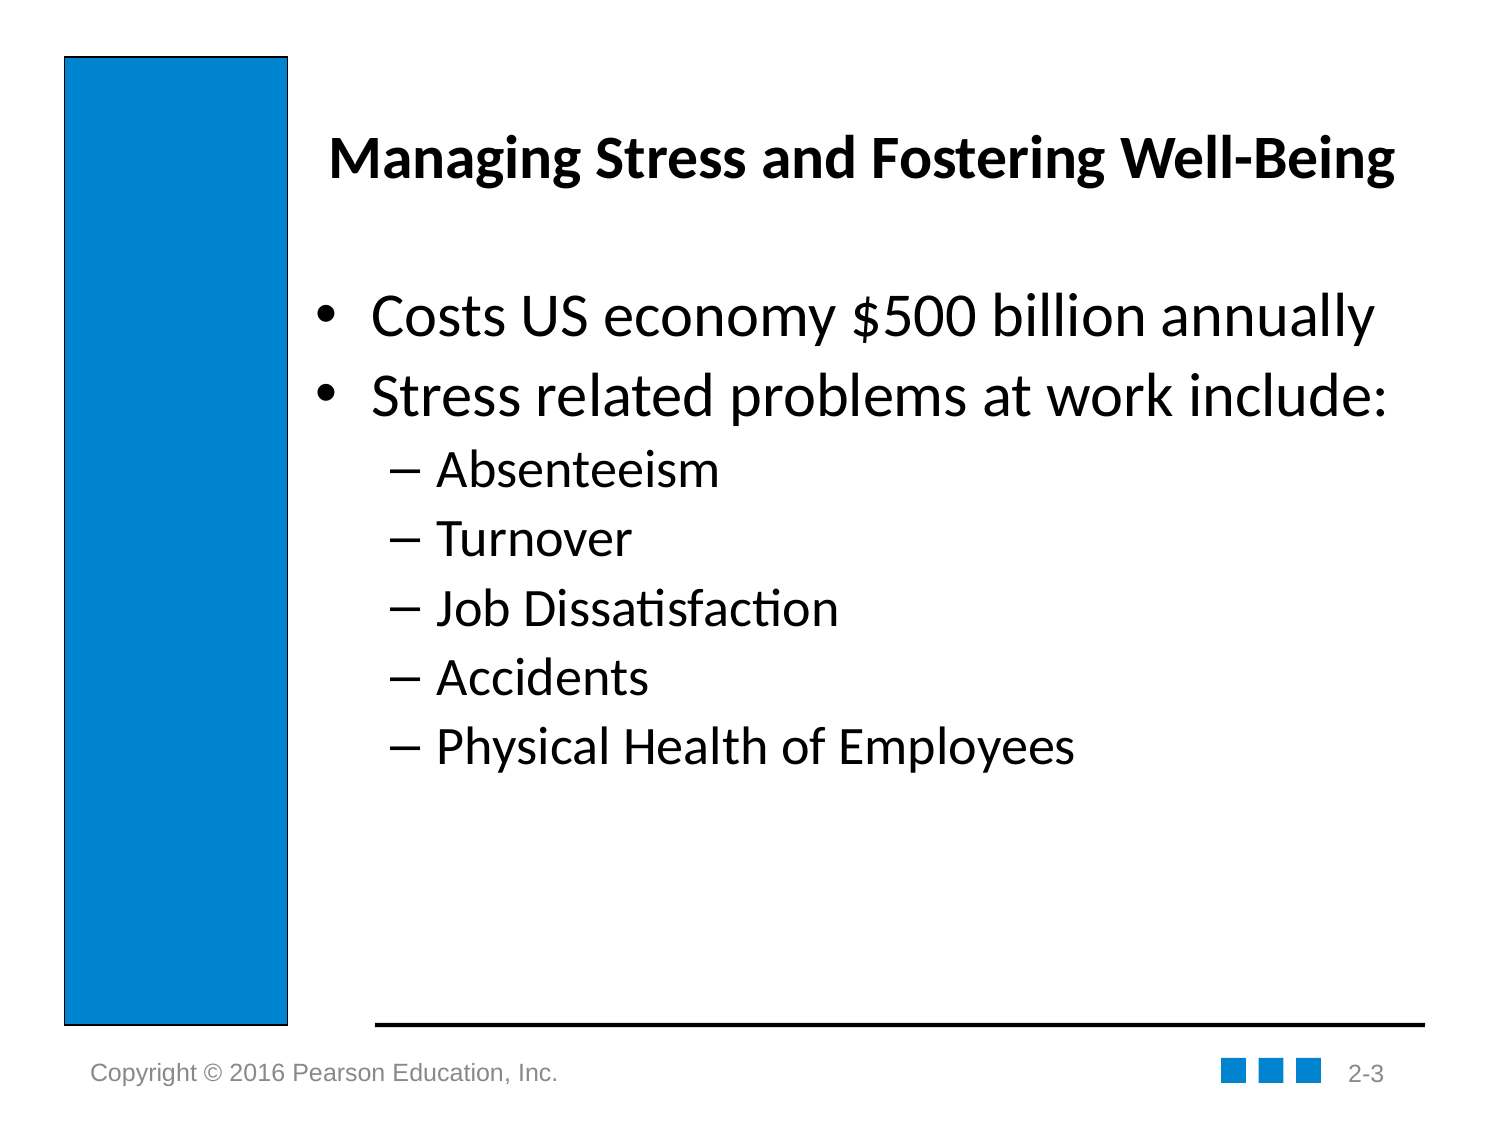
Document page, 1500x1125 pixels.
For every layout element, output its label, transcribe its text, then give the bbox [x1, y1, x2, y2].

list Costs US economy $500 billion annually Stress related problems at work include: Absenteeism Turnover Job Dissatisfaction Accidents Physical Health of Employees [300, 275, 1425, 950]
text_box [1258, 1057, 1284, 1083]
text_box [64, 56, 288, 1025]
text_box 2-3 [1333, 1050, 1409, 1095]
title Managing Stress and Fostering Well-Being [300, 75, 1425, 233]
text_box Copyright © 2016 Pearson Education, Inc. [75, 1055, 625, 1088]
text_box [1221, 1057, 1246, 1083]
text_box [1296, 1057, 1321, 1083]
